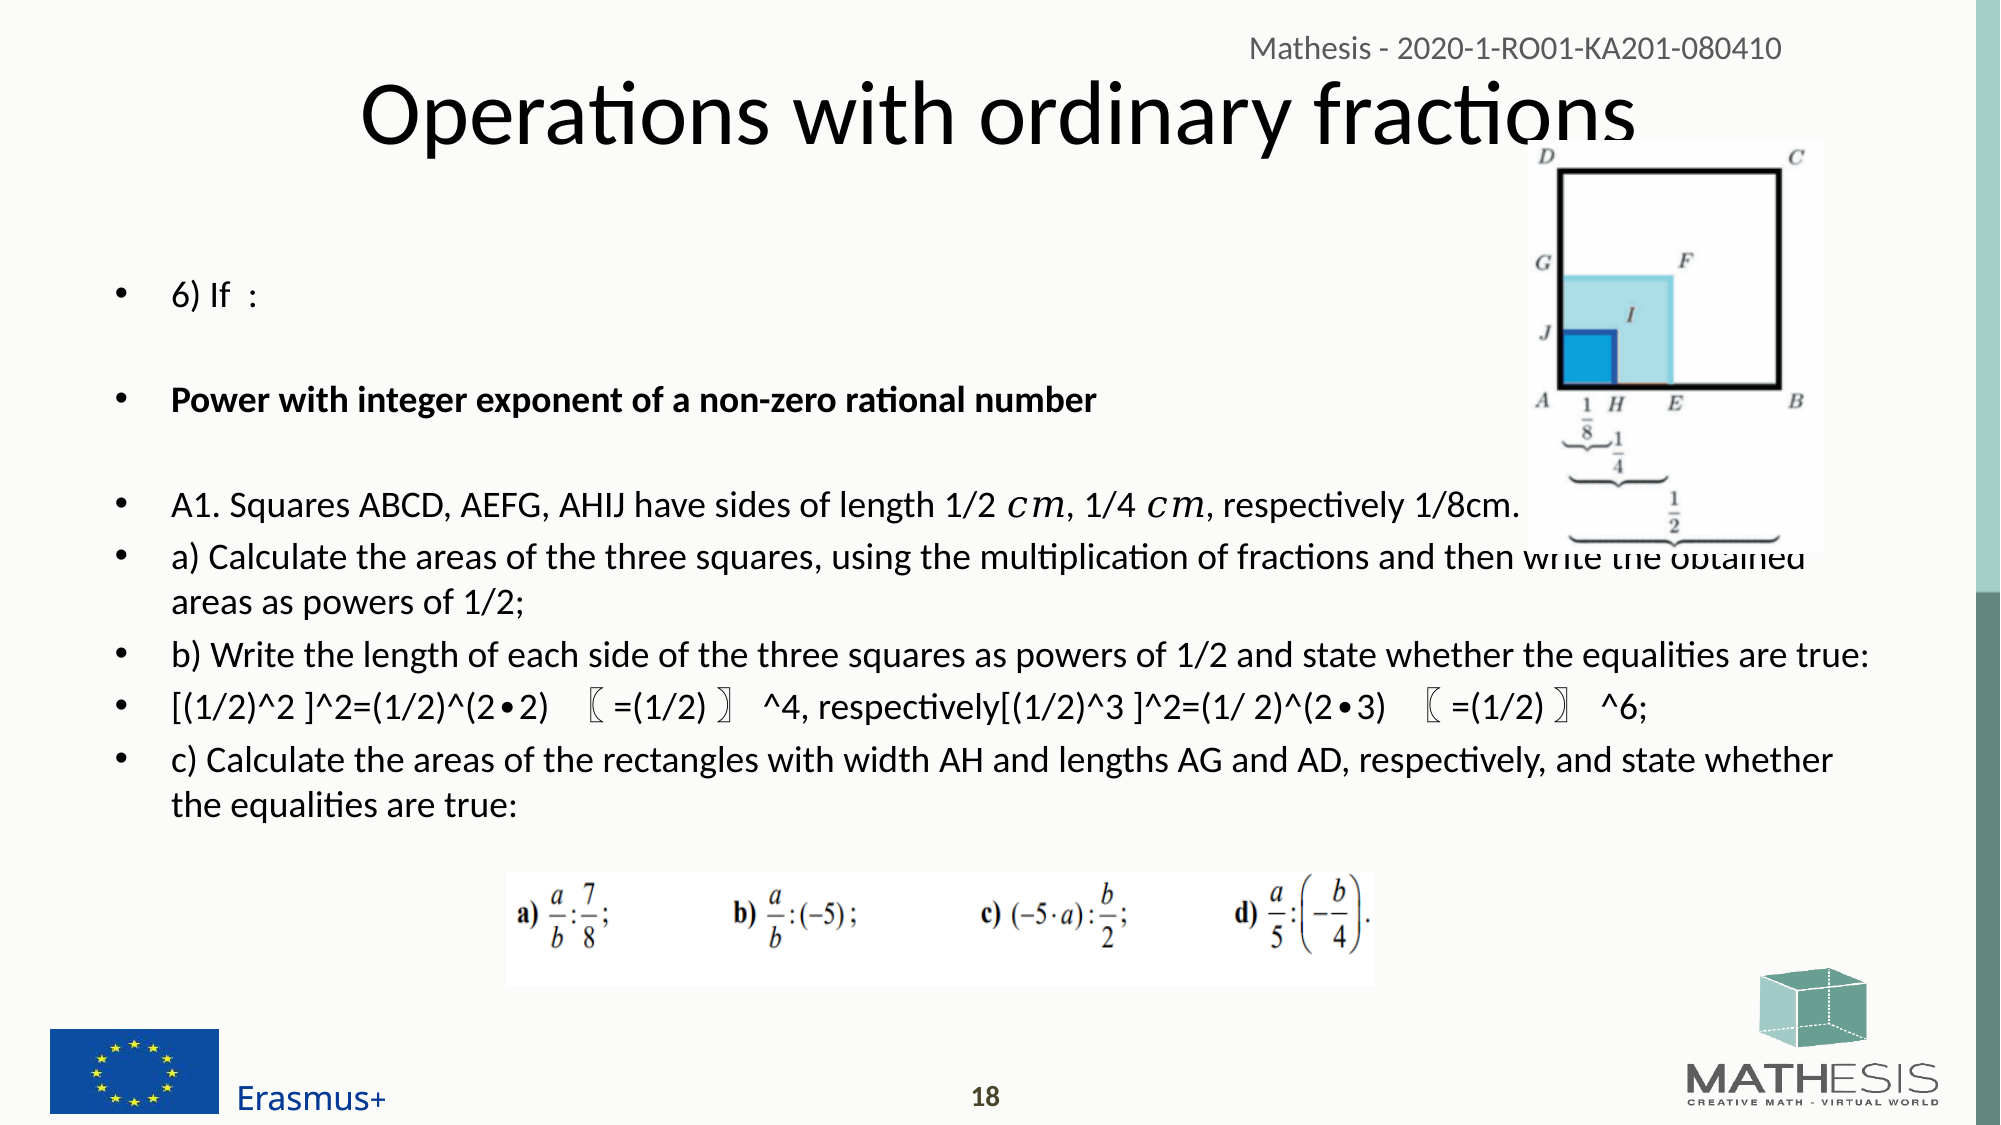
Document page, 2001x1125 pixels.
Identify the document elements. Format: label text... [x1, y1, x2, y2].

title Operations with ordinary fractions [99, 45, 1900, 233]
picture [50, 1029, 219, 1114]
picture [1527, 139, 1824, 554]
picture [507, 872, 1376, 986]
